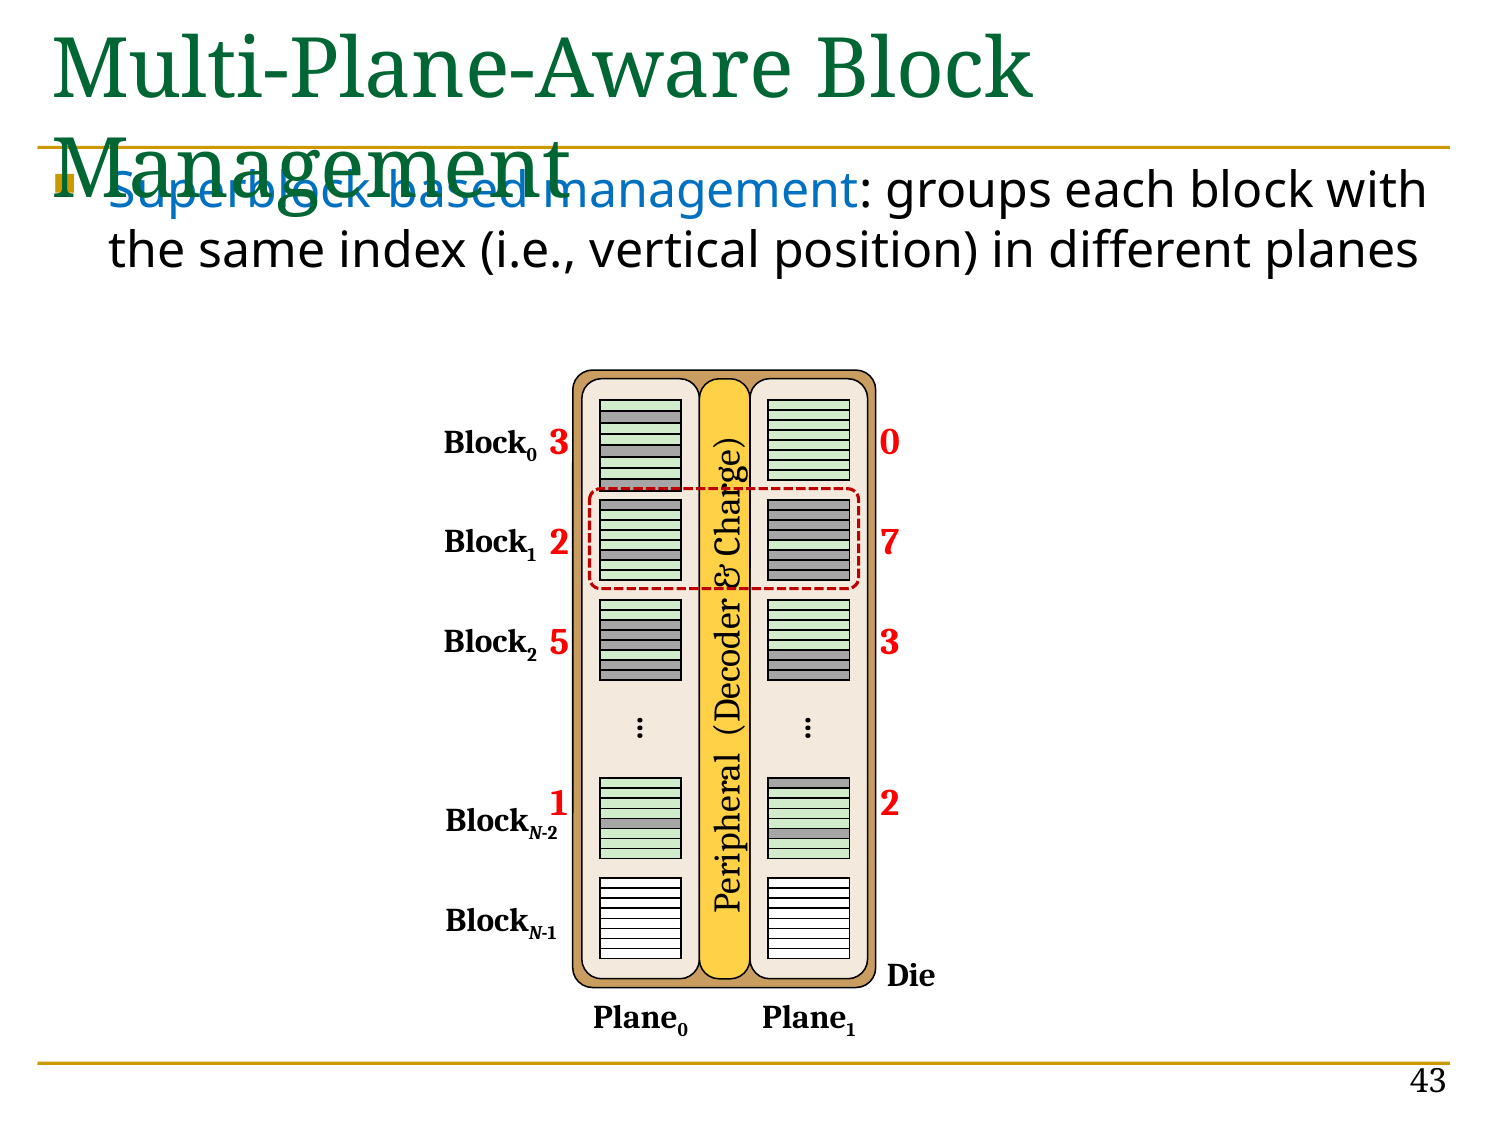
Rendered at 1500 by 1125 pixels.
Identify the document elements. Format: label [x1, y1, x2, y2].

table_cell [769, 471, 849, 479]
table_cell [769, 661, 849, 669]
table_cell [769, 839, 849, 848]
table_cell [601, 899, 680, 907]
table_cell [769, 849, 849, 858]
table_cell [769, 461, 849, 469]
table_cell [601, 424, 680, 433]
table_cell [601, 621, 680, 629]
table_header [769, 401, 849, 409]
table_cell [601, 611, 680, 619]
table_header [601, 601, 680, 609]
table_cell [769, 919, 849, 928]
table_cell [769, 939, 849, 948]
table_cell [769, 651, 849, 659]
table_cell [769, 441, 849, 449]
table_cell [769, 929, 849, 938]
table_cell [769, 671, 849, 679]
table_cell [601, 651, 680, 659]
table_cell [601, 469, 680, 478]
table_cell [601, 839, 680, 848]
table_cell [601, 889, 680, 897]
table_cell [769, 631, 849, 639]
table_cell [769, 451, 849, 459]
table_cell [769, 621, 849, 629]
table_cell [769, 899, 849, 907]
table_cell [601, 809, 680, 818]
table_cell [601, 446, 680, 456]
table_cell [769, 949, 849, 958]
table_cell [601, 789, 680, 797]
table_cell [769, 611, 849, 619]
table_cell [601, 480, 680, 488]
table_header [769, 779, 849, 787]
table_cell [769, 889, 849, 897]
table_cell [601, 661, 680, 669]
table_cell [769, 421, 849, 429]
table_cell [769, 809, 849, 818]
table_header [601, 401, 680, 410]
table_cell [601, 671, 680, 679]
table_cell [601, 909, 680, 918]
table_cell [769, 411, 849, 419]
table_header [769, 879, 849, 887]
table_cell [601, 799, 680, 808]
table_cell [769, 829, 849, 838]
table_cell [769, 789, 849, 797]
table_cell [769, 641, 849, 649]
table_cell [769, 799, 849, 808]
table_cell [601, 435, 680, 444]
table_cell [601, 929, 680, 938]
table_cell [601, 919, 680, 928]
table_header [601, 779, 680, 787]
text_box [428, 370, 952, 1048]
table_cell [601, 939, 680, 948]
table_cell [769, 819, 849, 828]
table_cell [601, 819, 680, 828]
table_cell [769, 909, 849, 918]
list [37, 149, 1450, 1063]
table_cell [601, 458, 680, 467]
title [36, 6, 1449, 119]
table_cell [601, 412, 680, 422]
table_cell [601, 631, 680, 639]
table_cell [601, 949, 680, 958]
table_header [601, 879, 680, 887]
table_header [769, 601, 849, 609]
table_cell [601, 829, 680, 838]
table_cell [601, 641, 680, 649]
table_cell [601, 849, 680, 858]
slide_number [1111, 1036, 1462, 1112]
table_cell [769, 431, 849, 439]
